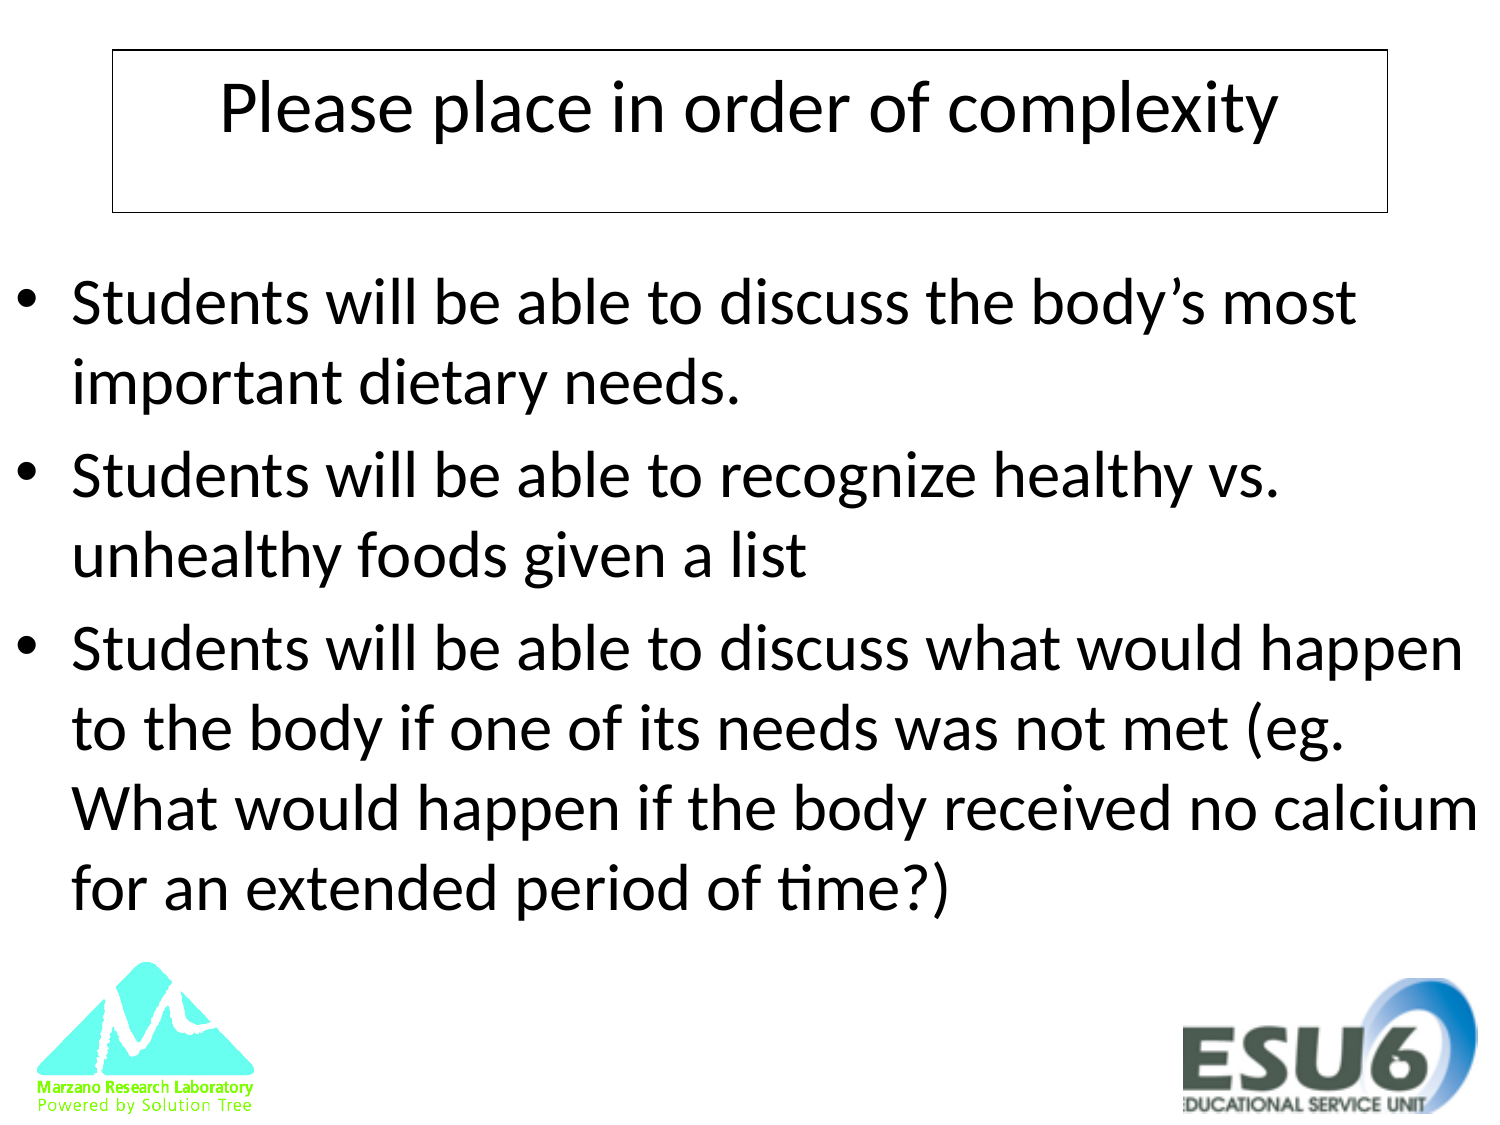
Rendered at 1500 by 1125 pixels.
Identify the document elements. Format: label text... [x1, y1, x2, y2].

picture [37, 993, 254, 1114]
text_box Please place in order of complexity [112, 49, 1388, 213]
picture [1183, 993, 1478, 1114]
list Students will be able to discuss the body’s most important dietary needs. Students will be able to recognize healthy vs. unhealthy foods given a list Students will be able to discuss what would happen to the body if one of its needs was not met (eg. What would happen if the body received no calcium for an extended period of time?) [0, 249, 1500, 993]
